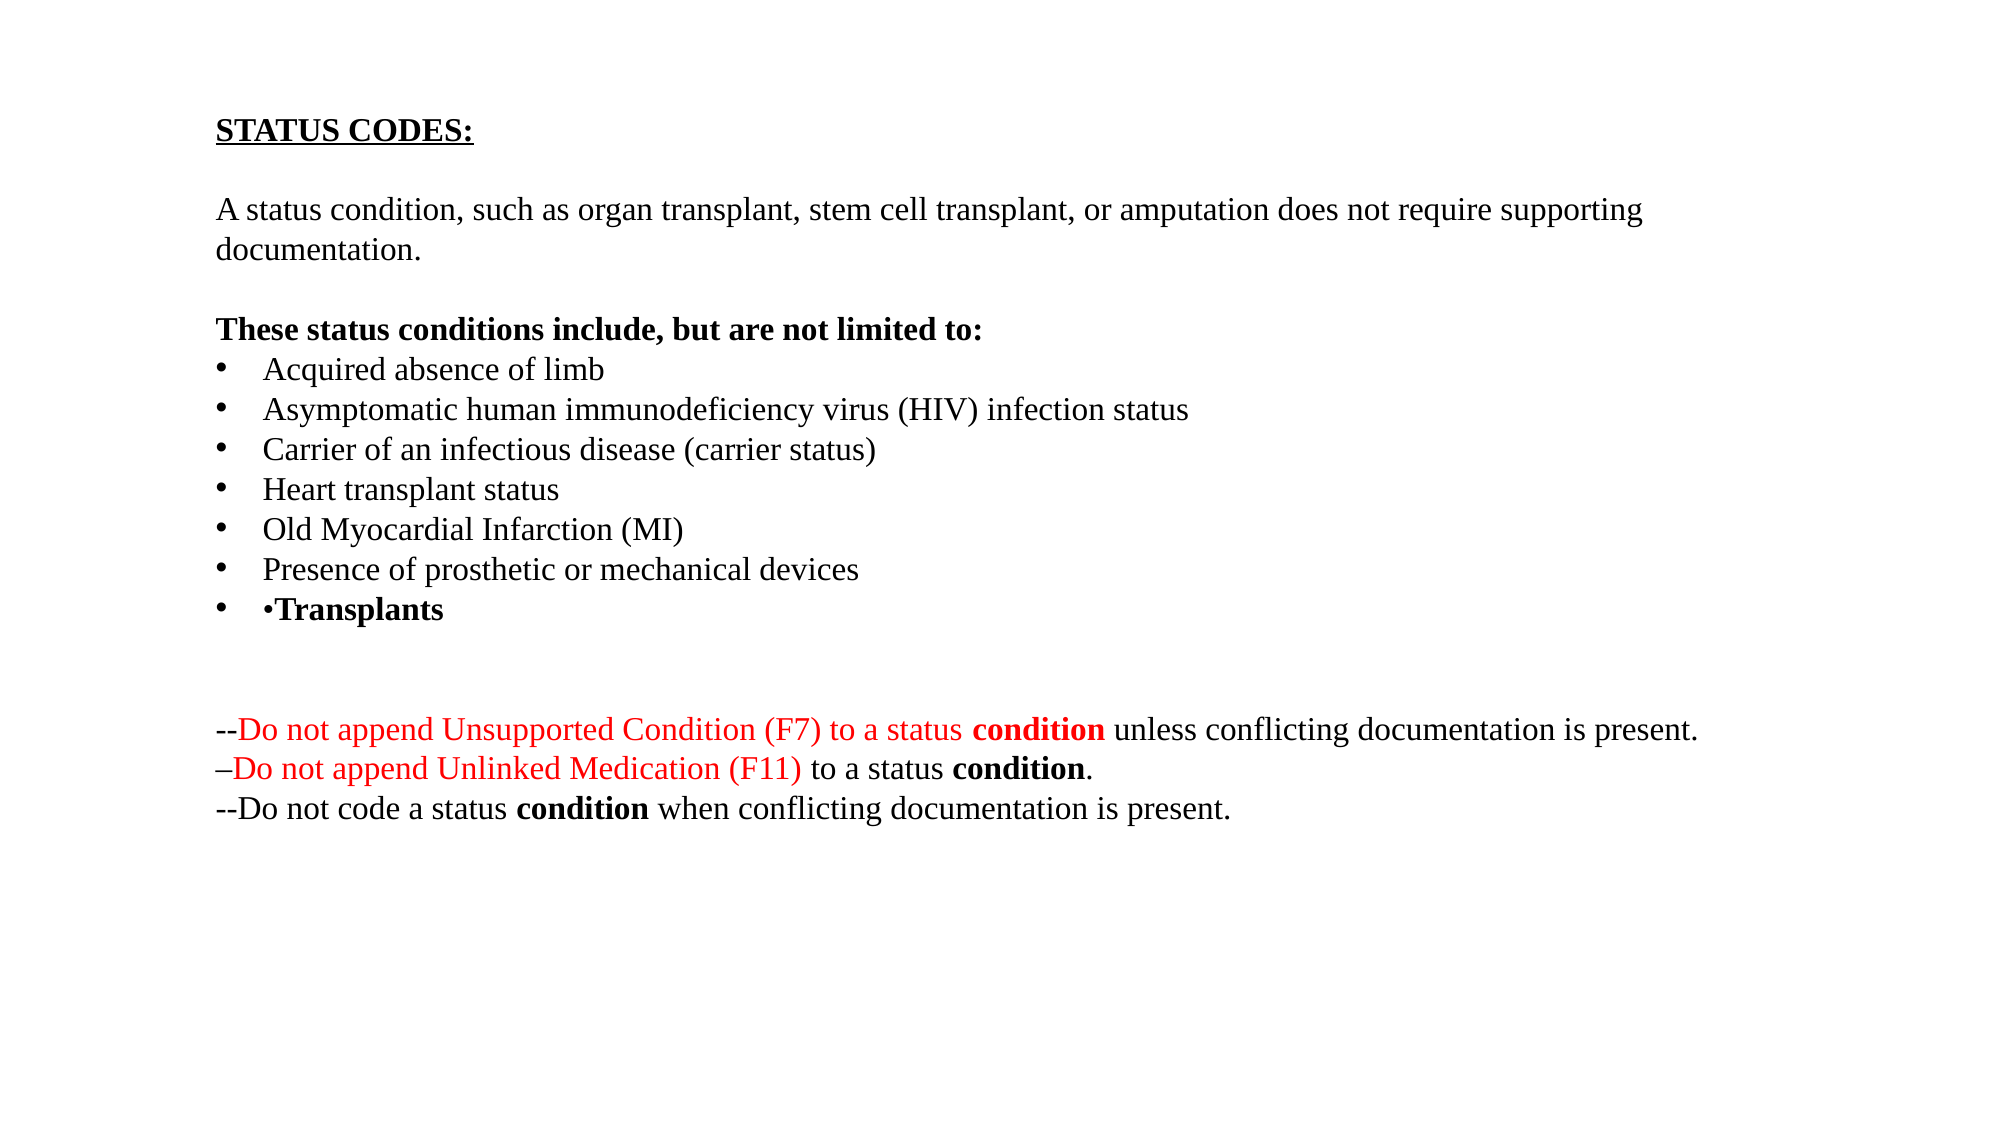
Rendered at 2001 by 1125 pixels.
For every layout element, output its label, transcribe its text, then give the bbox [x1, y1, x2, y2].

text_box STATUS CODES: A status condition, such as organ transplant, stem cell transplant, or amputation does not require supporting documentation. These status conditions include, but are not limited to: Acquired absence of limb Asymptomatic human immunodeficiency virus (HIV) infection status Carrier of an infectious disease (carrier status) Heart transplant status Old Myocardial Infarction (MI) Presence of prosthetic or mechanical devices •Transplants --Do not append Unsupported Condition (F7) to a status condition unless conflicting documentation is present. –Do not append Unlinked Medication (F11) to a status condition. --Do not code a status condition when conflicting documentation is present. [200, 100, 1837, 914]
